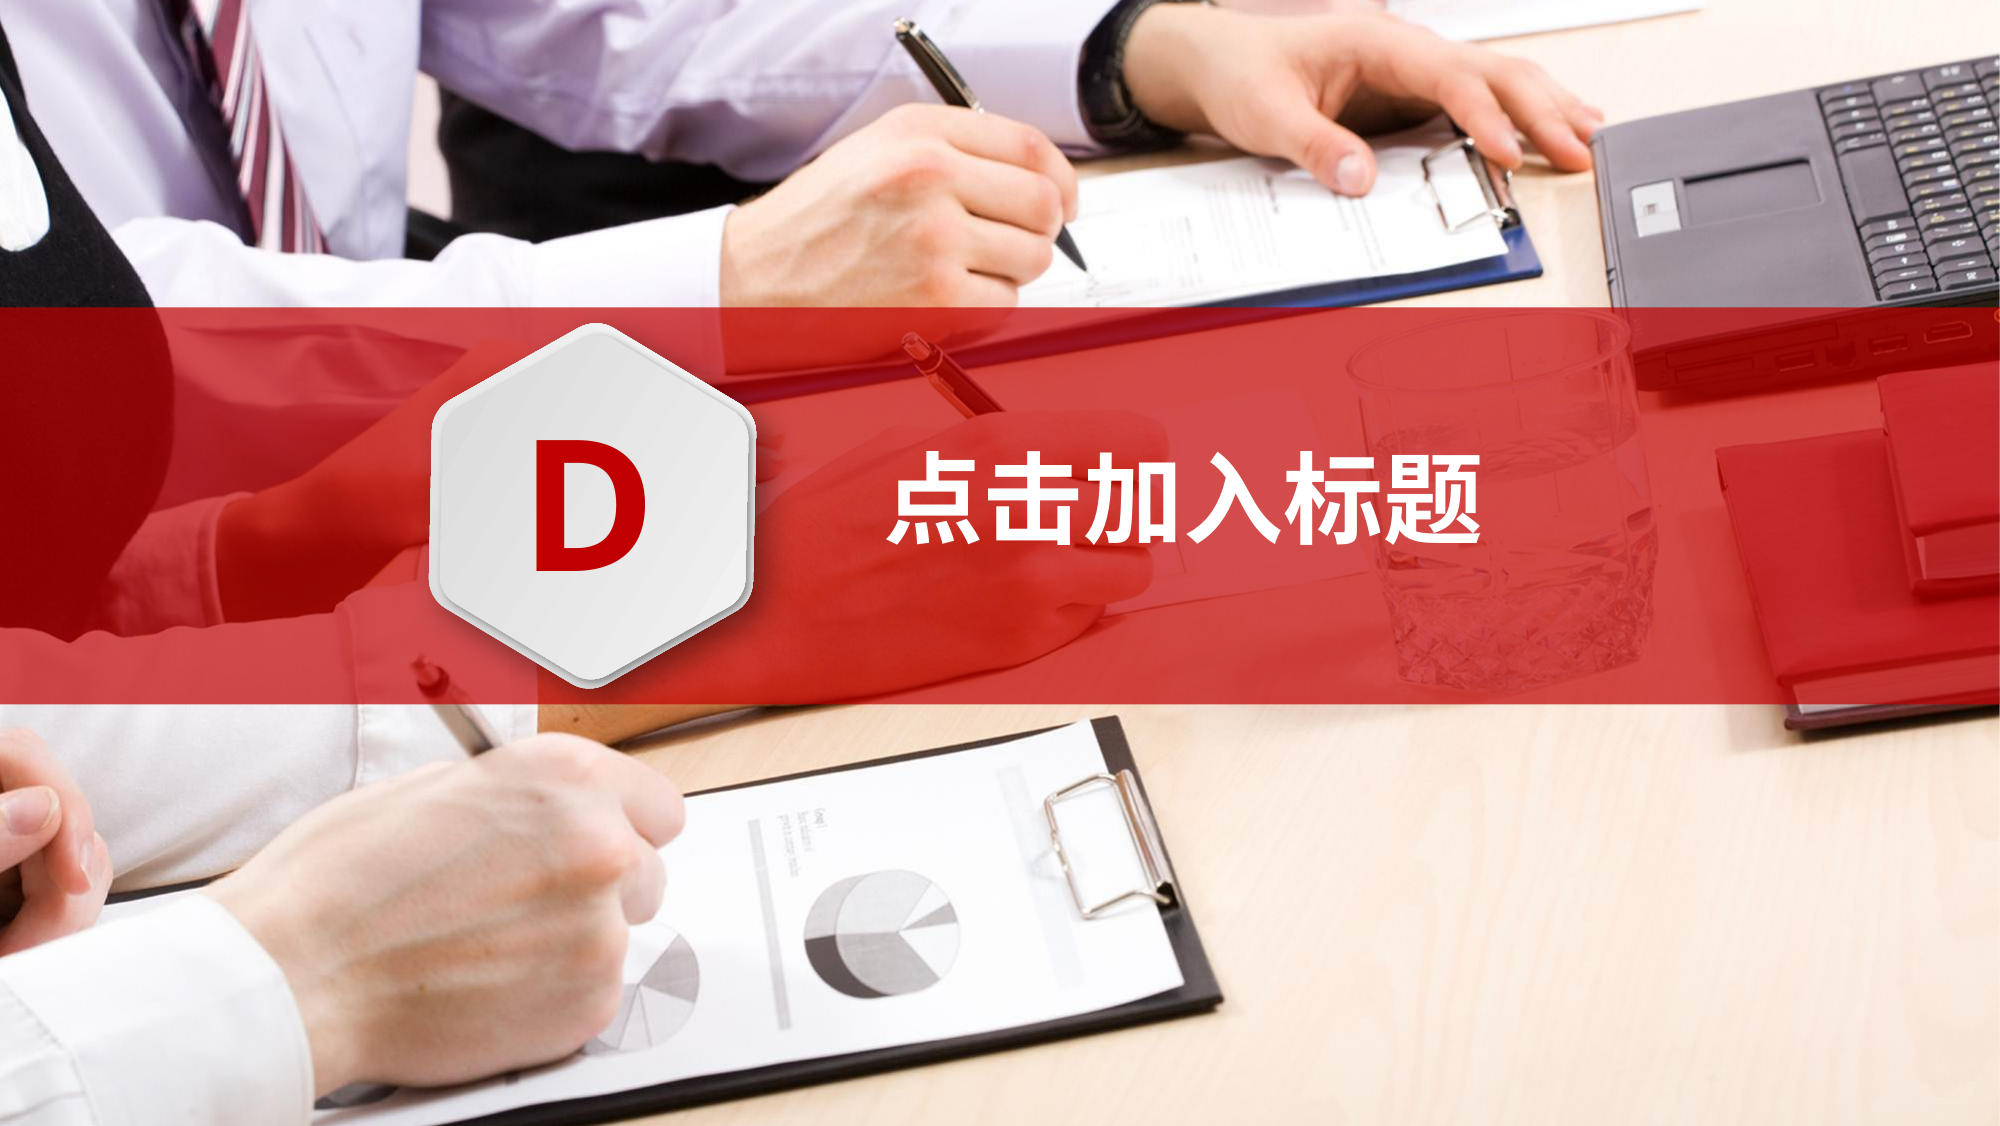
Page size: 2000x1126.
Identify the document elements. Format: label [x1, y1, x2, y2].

picture [0, 0, 2000, 1126]
text_box [411, 342, 774, 670]
